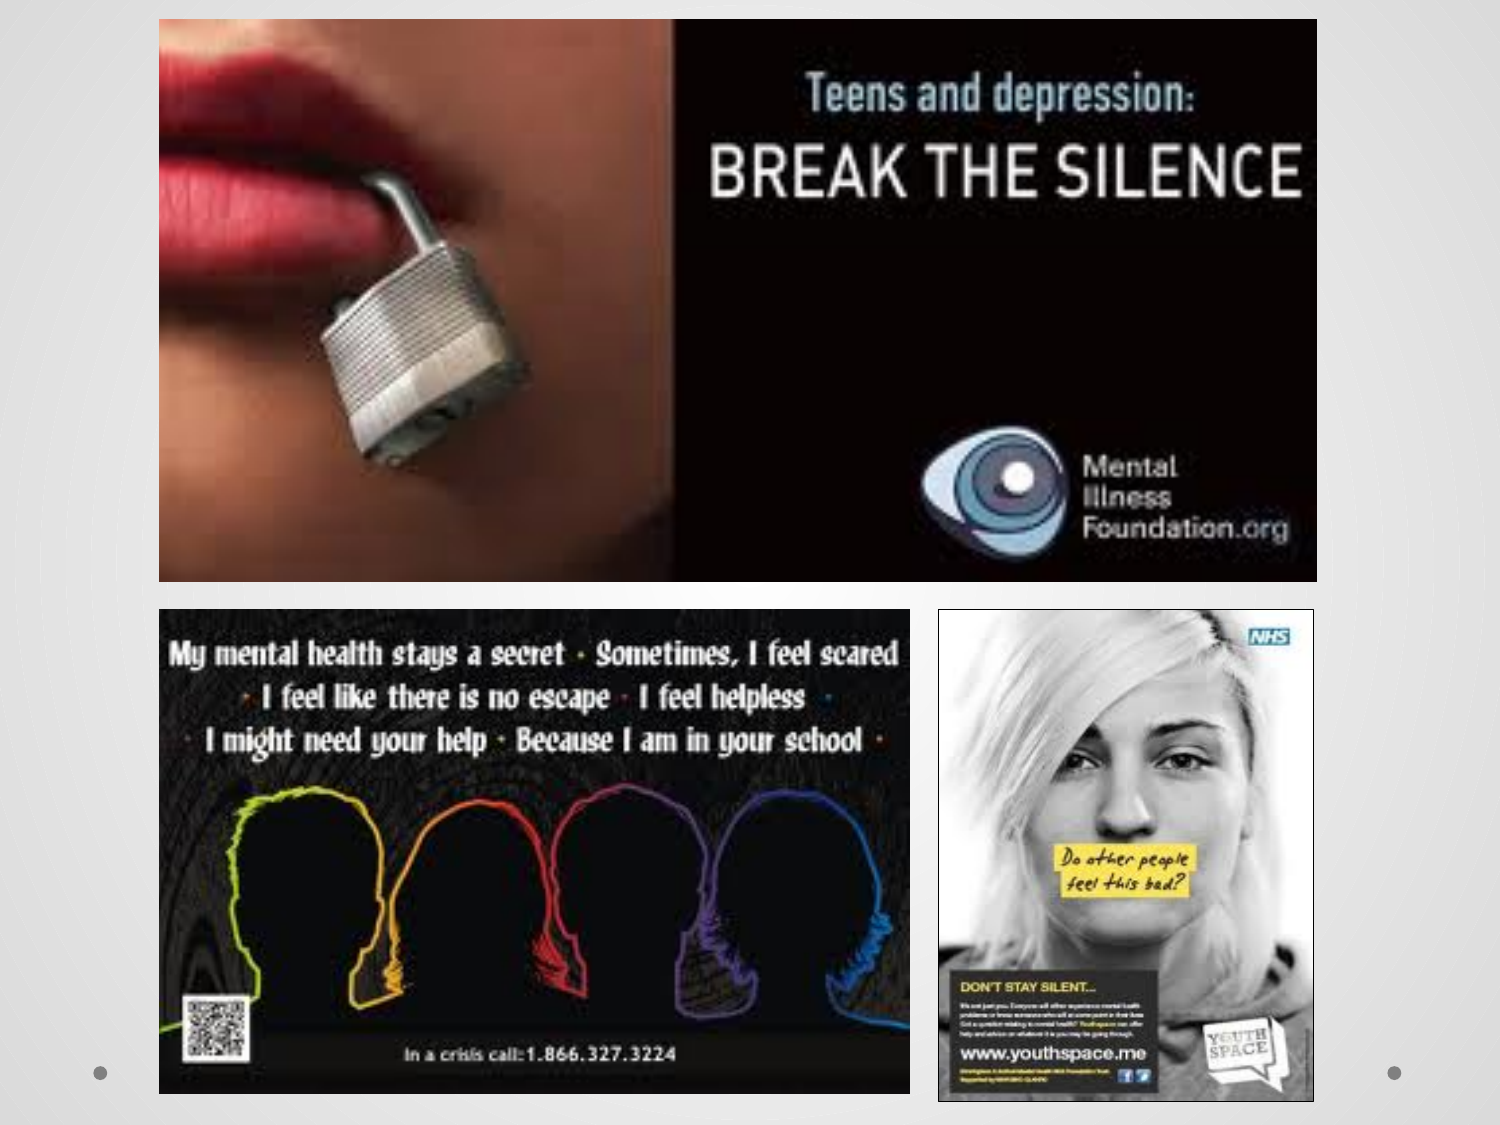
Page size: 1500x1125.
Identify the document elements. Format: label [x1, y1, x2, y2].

list [159, 18, 1318, 582]
picture [159, 609, 911, 1095]
picture [938, 609, 1314, 1101]
